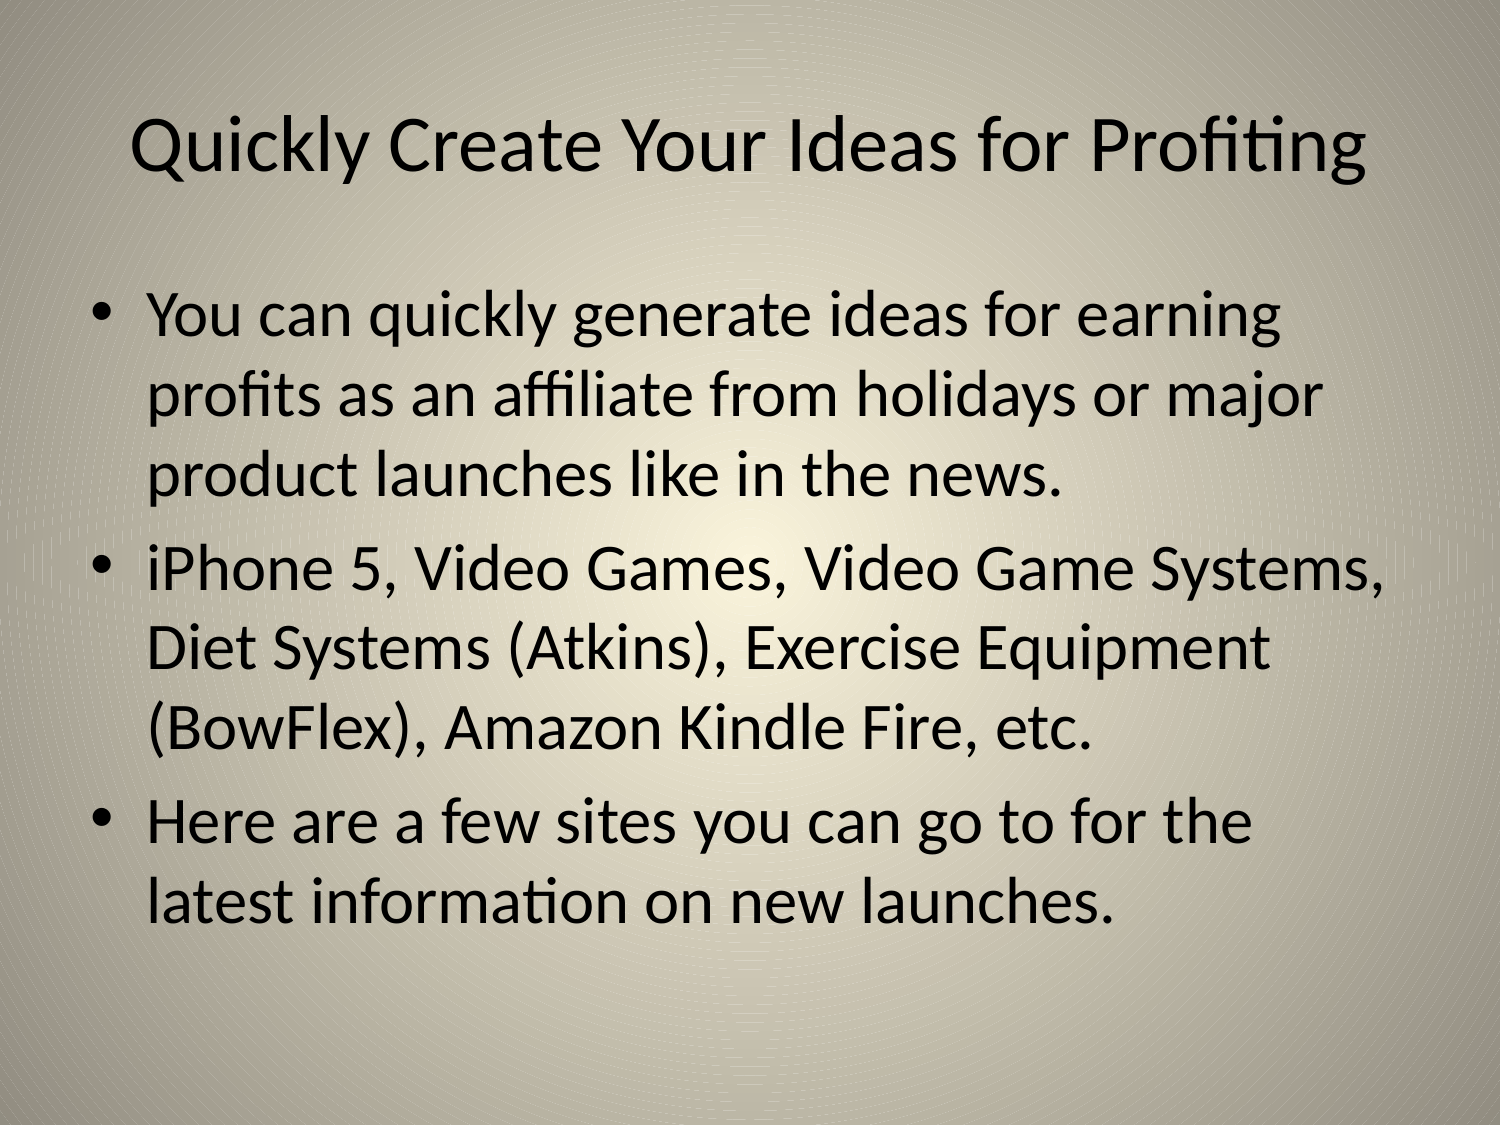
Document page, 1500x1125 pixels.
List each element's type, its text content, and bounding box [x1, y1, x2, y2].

list You can quickly generate ideas for earning profits as an affiliate from holidays or major product launches like in the news. iPhone 5, Video Games, Video Game Systems, Diet Systems (Atkins), Exercise Equipment (BowFlex), Amazon Kindle Fire, etc. Here are a few sites you can go to for the latest information on new launches. [75, 262, 1425, 1005]
title Quickly Create Your Ideas for Profiting [75, 45, 1425, 233]
